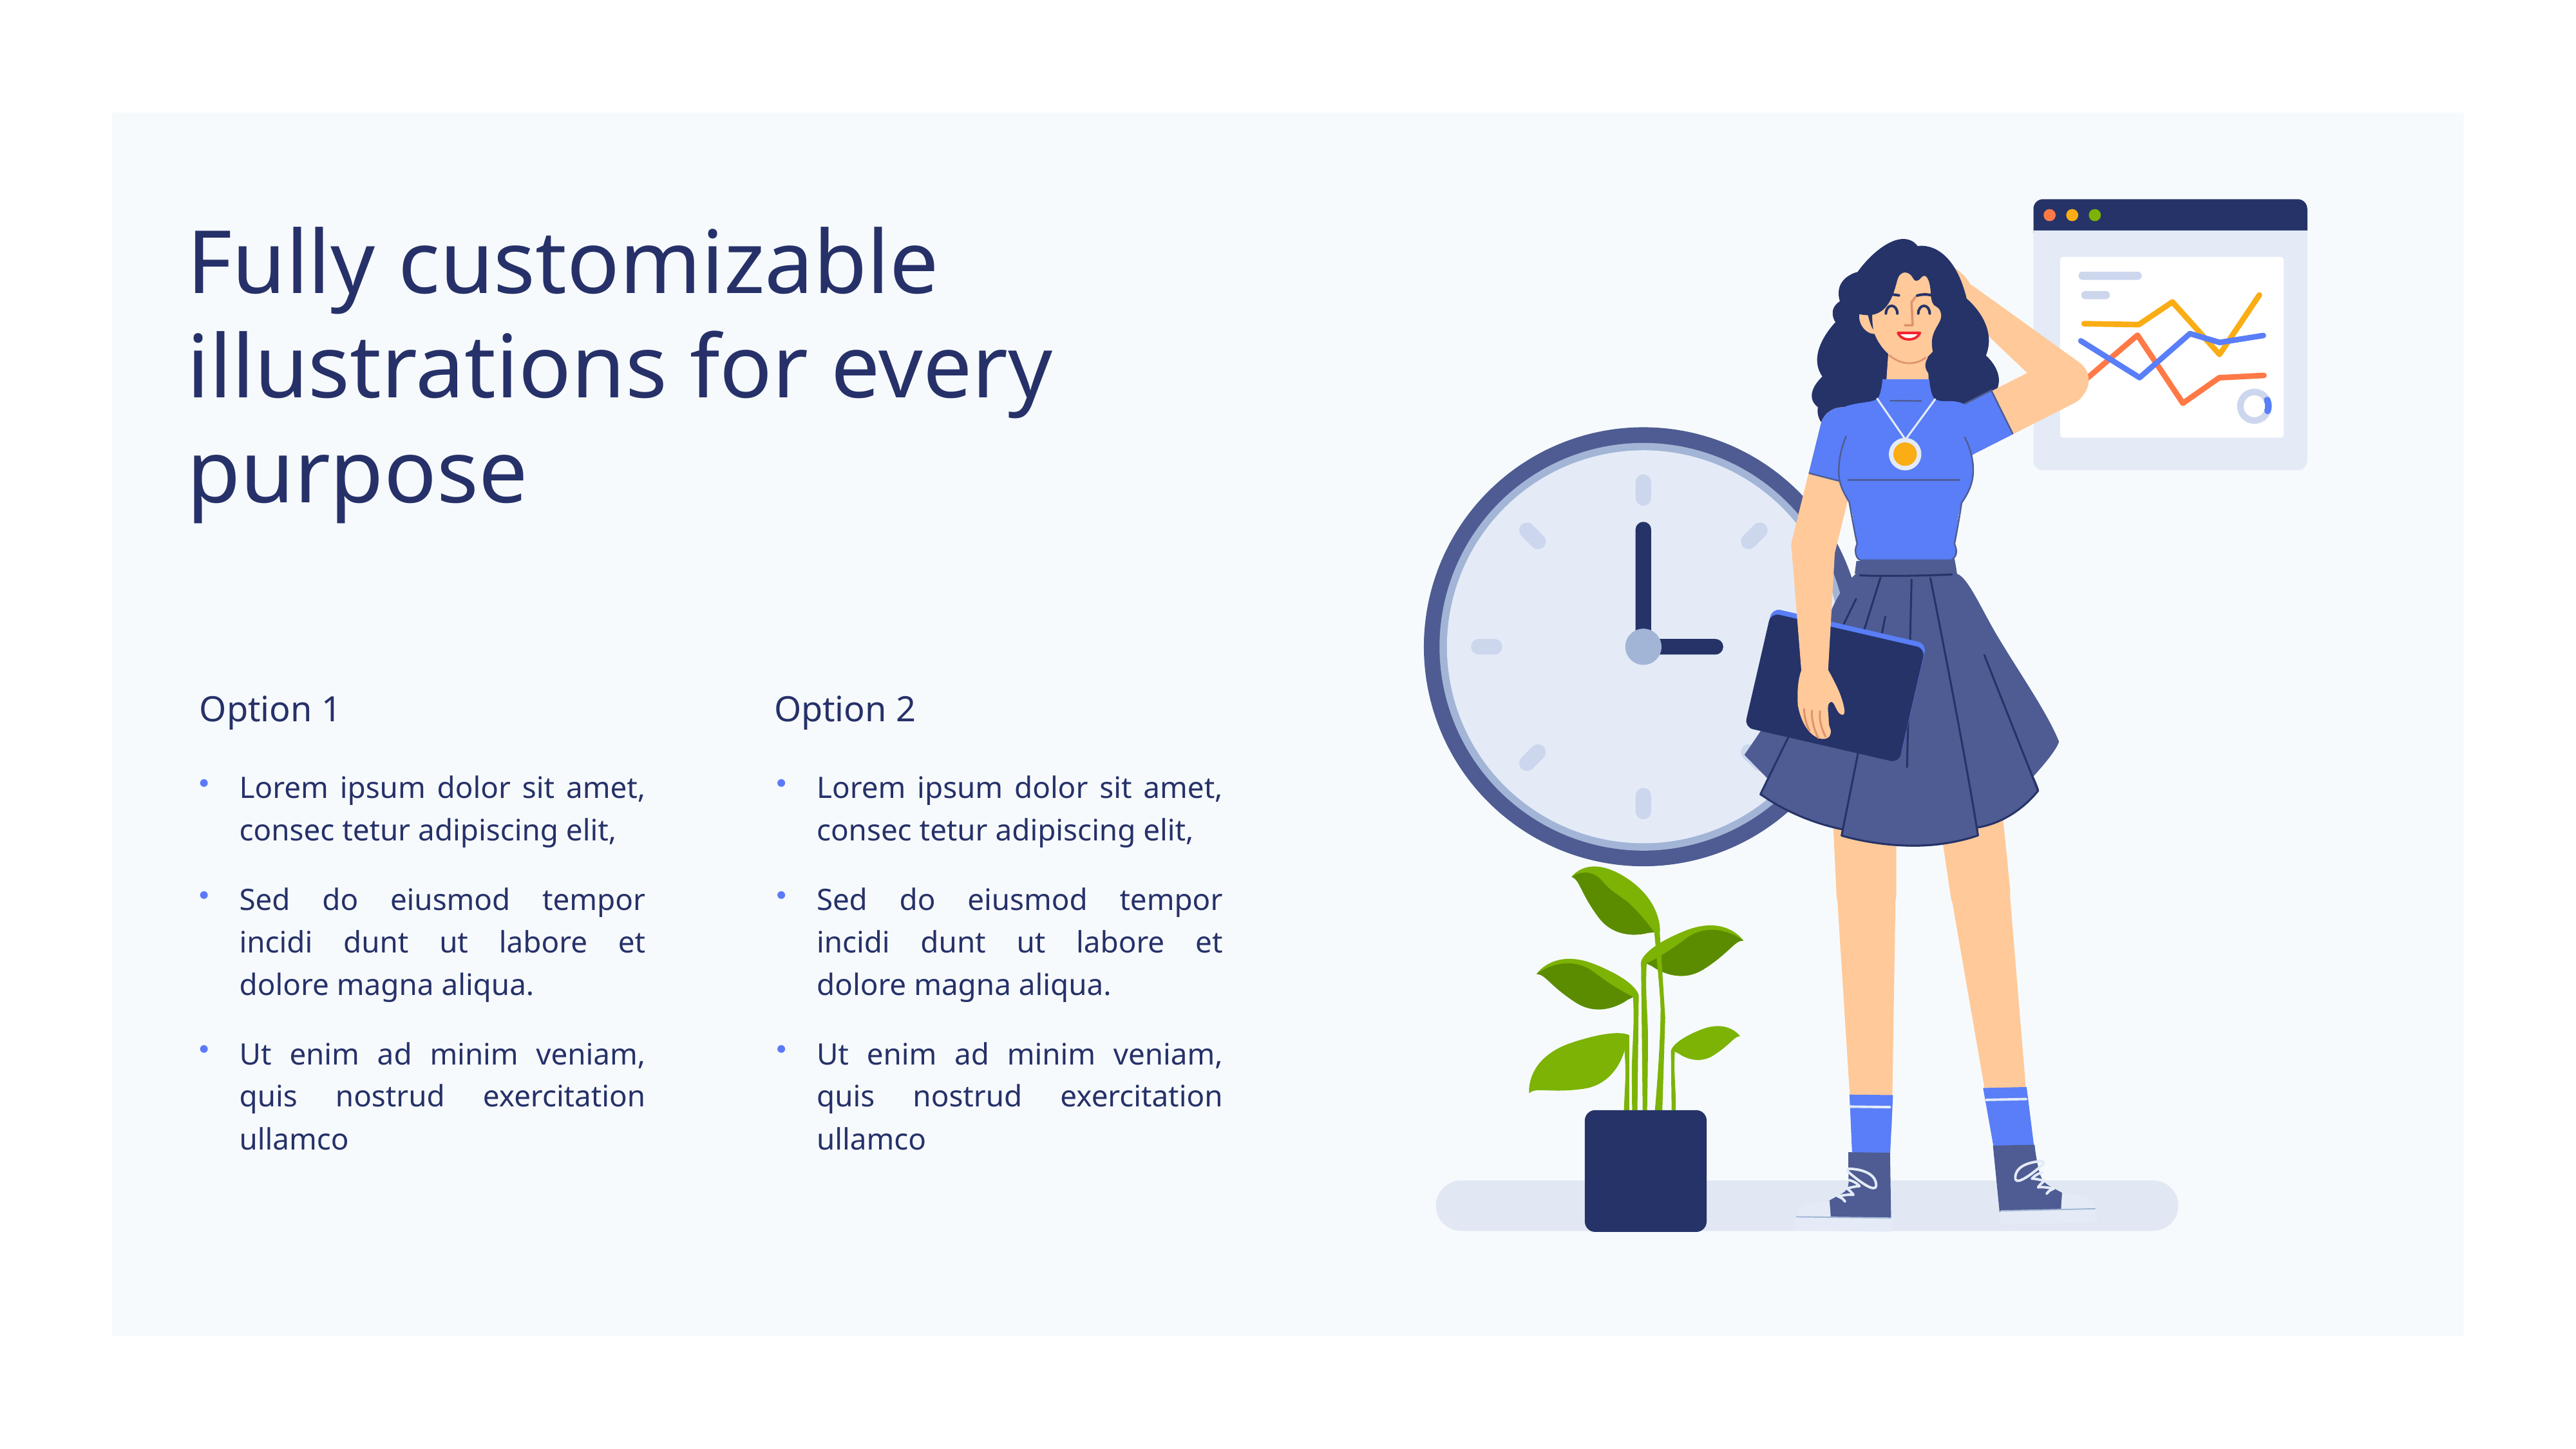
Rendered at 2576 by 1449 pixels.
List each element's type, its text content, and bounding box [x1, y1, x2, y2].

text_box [1423, 198, 2308, 1233]
text_box Option 2 [764, 668, 1061, 739]
text_box Lorem ipsum dolor sit amet, consec tetur adipiscing elit, Sed do eiusmod tempor incidi dunt ut labore et dolore magna aliqua. Ut enim ad minim veniam, quis nostrud exercitation ullamco [772, 757, 1228, 1160]
text_box Option 1 [190, 668, 748, 739]
text_box Fully customizable illustrations for every purpose [182, 201, 1320, 525]
text_box [112, 112, 2464, 1336]
text_box Lorem ipsum dolor sit amet, consec tetur adipiscing elit, Sed do eiusmod tempor incidi dunt ut labore et dolore magna aliqua. Ut enim ad minim veniam, quis nostrud exercitation ullamco [194, 757, 650, 1160]
